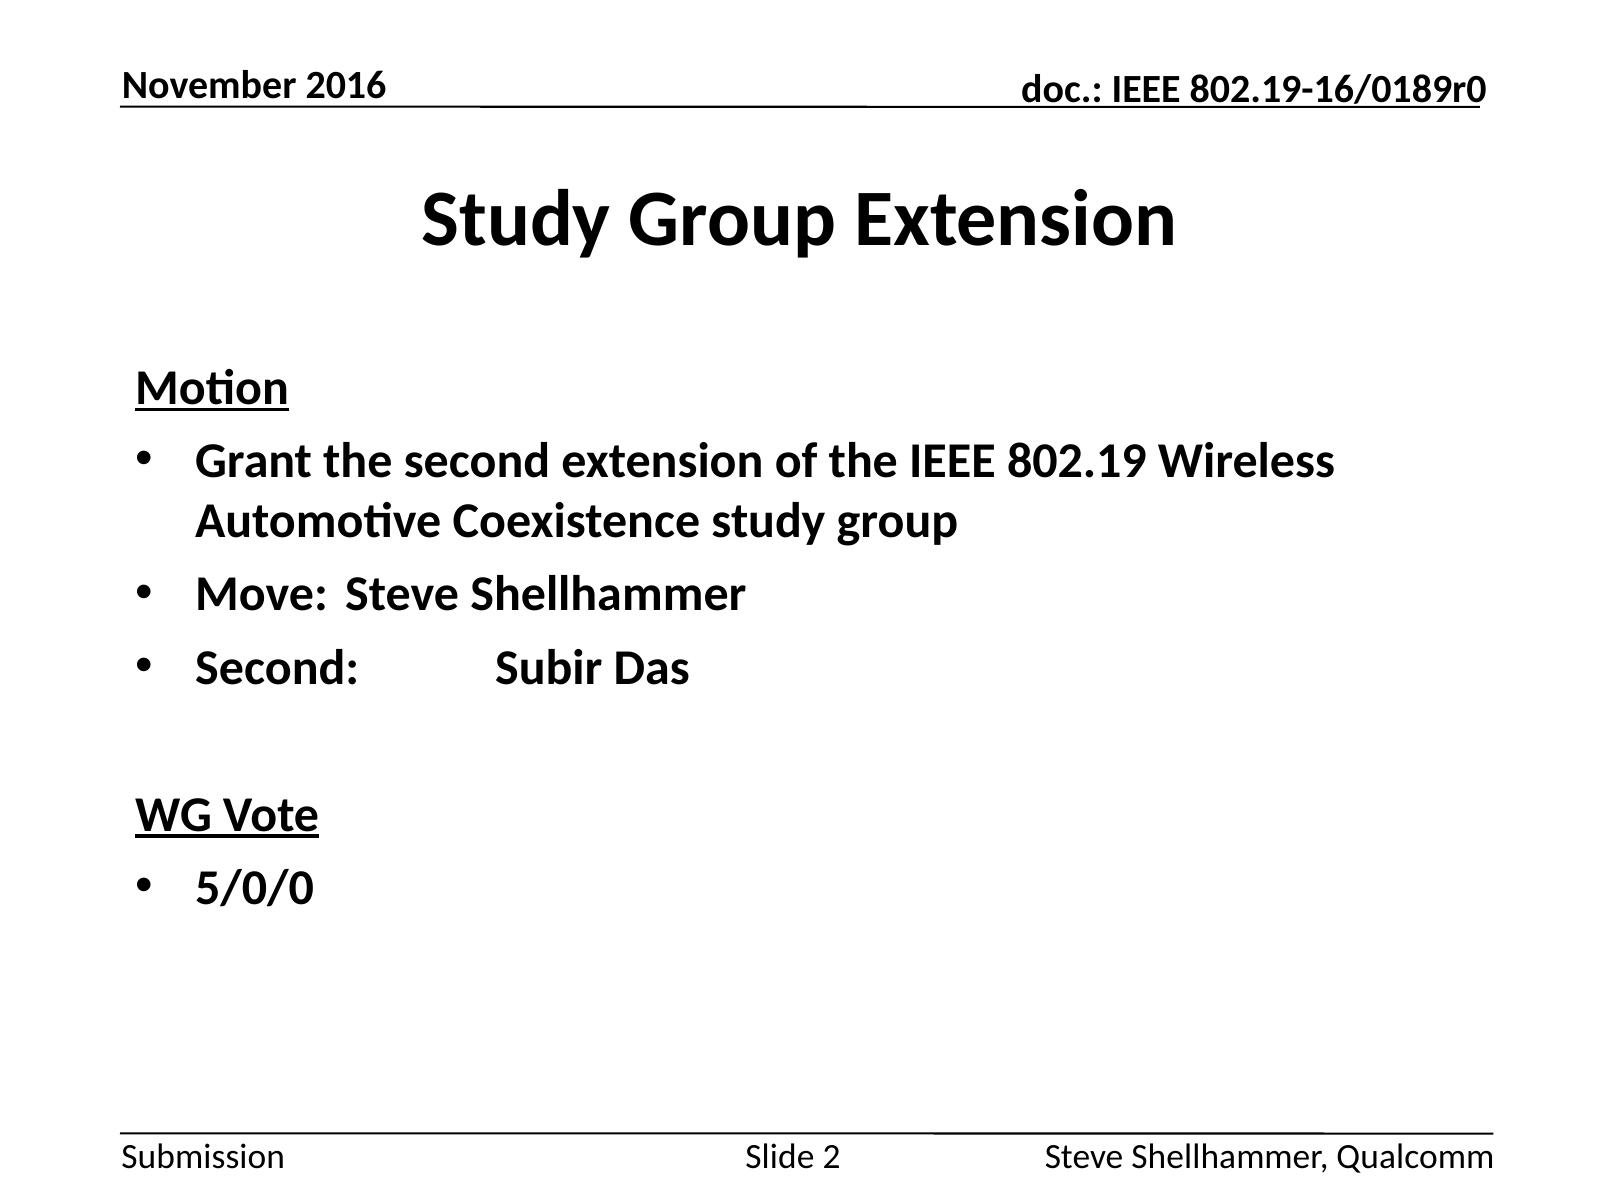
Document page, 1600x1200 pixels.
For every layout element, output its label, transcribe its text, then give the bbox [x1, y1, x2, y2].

slide_number Slide 2 [733, 1132, 854, 1197]
list Motion Grant the second extension of the IEEE 802.19 Wireless Automotive Coexistence study group Move: Steve Shellhammer Second: Subir Das WG Vote 5/0/0 [119, 346, 1480, 1067]
footer Steve Shellhammer, Qualcomm [937, 1132, 1495, 1174]
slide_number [121, 58, 451, 107]
title Study Group Extension [119, 119, 1480, 307]
